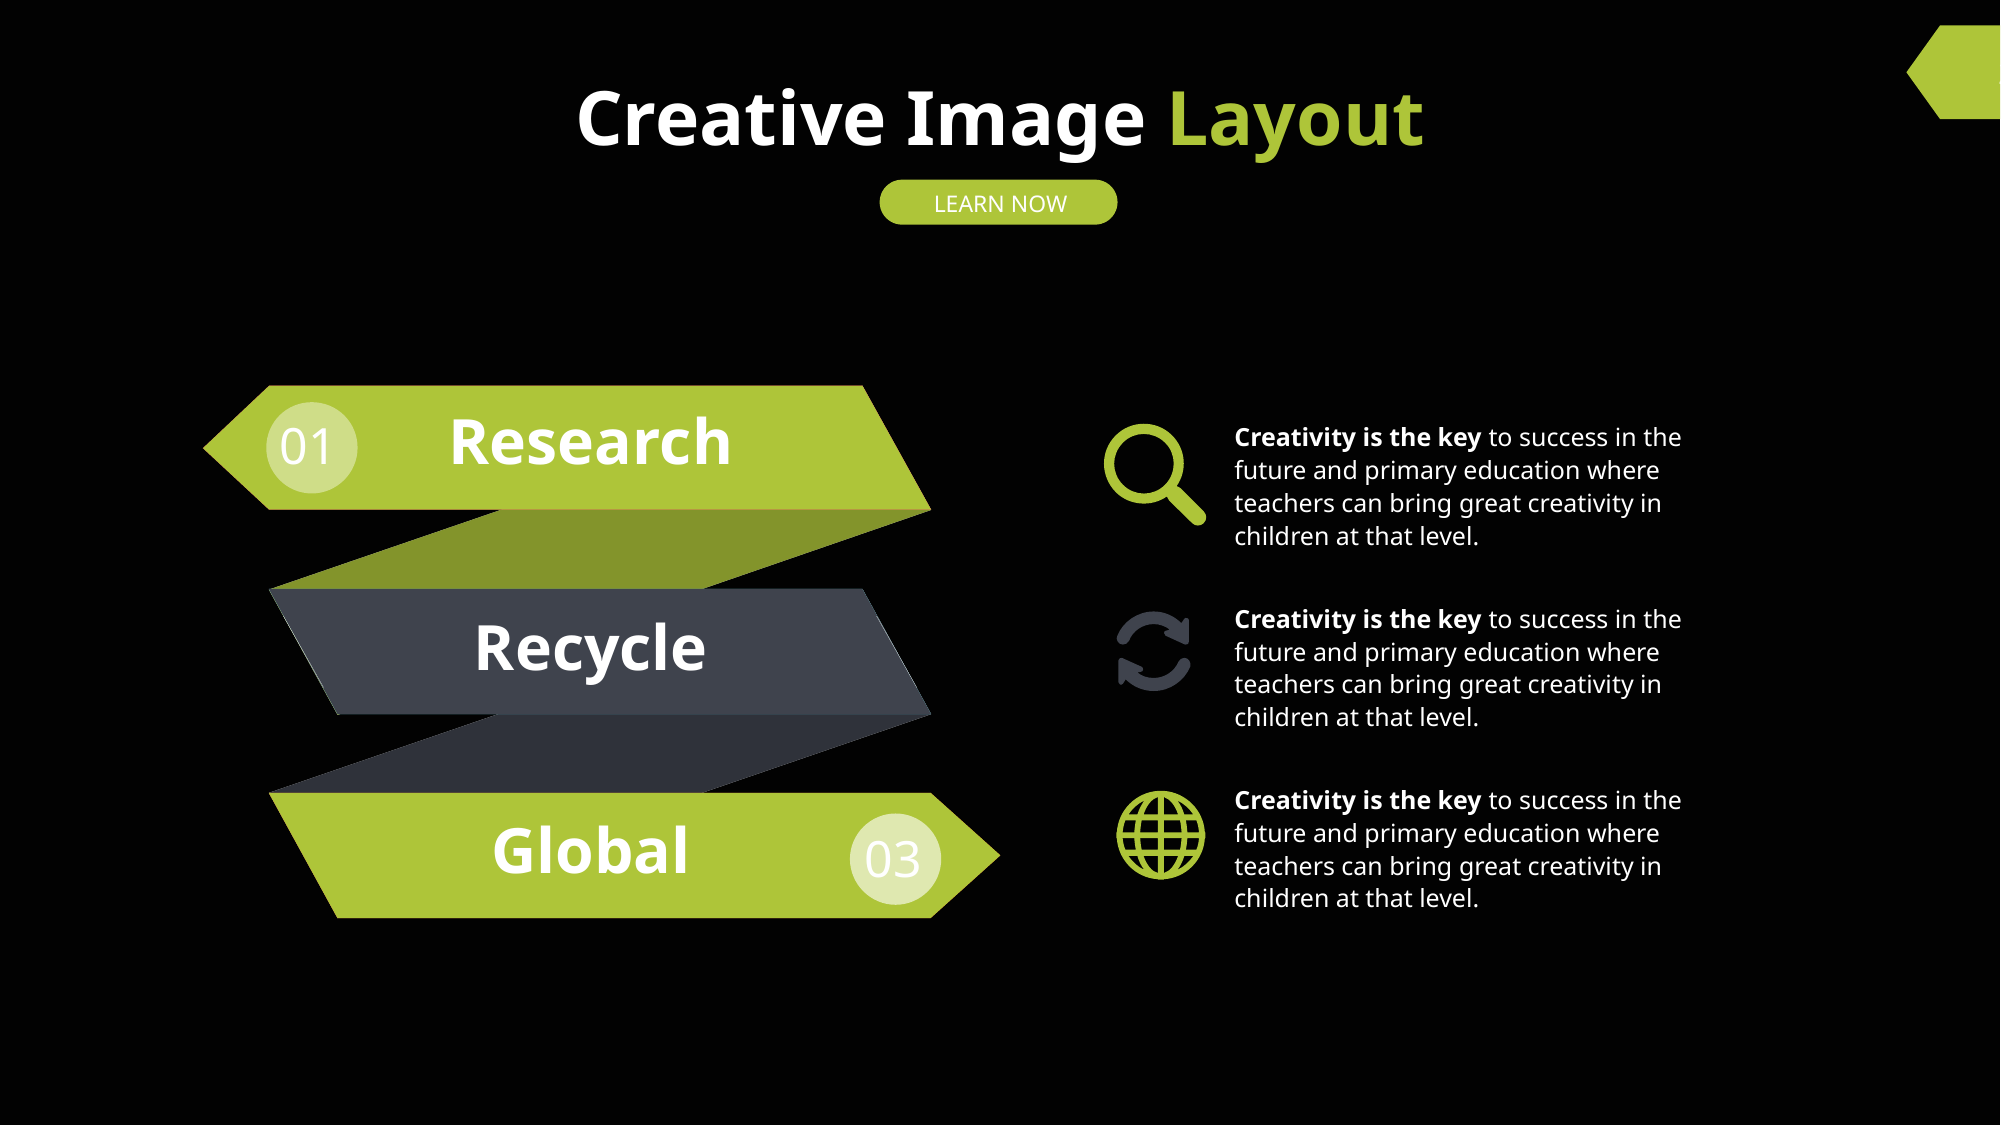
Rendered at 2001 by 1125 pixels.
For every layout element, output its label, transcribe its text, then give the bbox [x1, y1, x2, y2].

text_box [1116, 790, 1206, 880]
text_box Creative Image Layout [360, 62, 1640, 168]
text_box [268, 792, 1001, 919]
text_box [266, 402, 358, 494]
text_box LEARN NOW [918, 181, 1083, 224]
text_box [202, 385, 932, 510]
text_box Research [433, 394, 749, 485]
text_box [1116, 611, 1191, 692]
text_box Recycle [458, 600, 724, 691]
text_box [273, 510, 931, 588]
text_box 01 [279, 414, 337, 475]
text_box Creativity is the key to success in the future and primary education where teachers can bring great creativity in children at that level. [1216, 772, 1761, 922]
text_box Global [476, 803, 706, 894]
text_box Creativity is the key to success in the future and primary education where teachers can bring great creativity in children at that level. [1216, 591, 1761, 741]
text_box [271, 715, 929, 792]
text_box [268, 588, 932, 715]
text_box [1103, 423, 1207, 526]
text_box [878, 178, 1119, 226]
text_box 03 [864, 827, 922, 888]
text_box [849, 813, 942, 905]
text_box Creativity is the key to success in the future and primary education where teachers can bring great creativity in children at that level. [1216, 409, 1761, 560]
